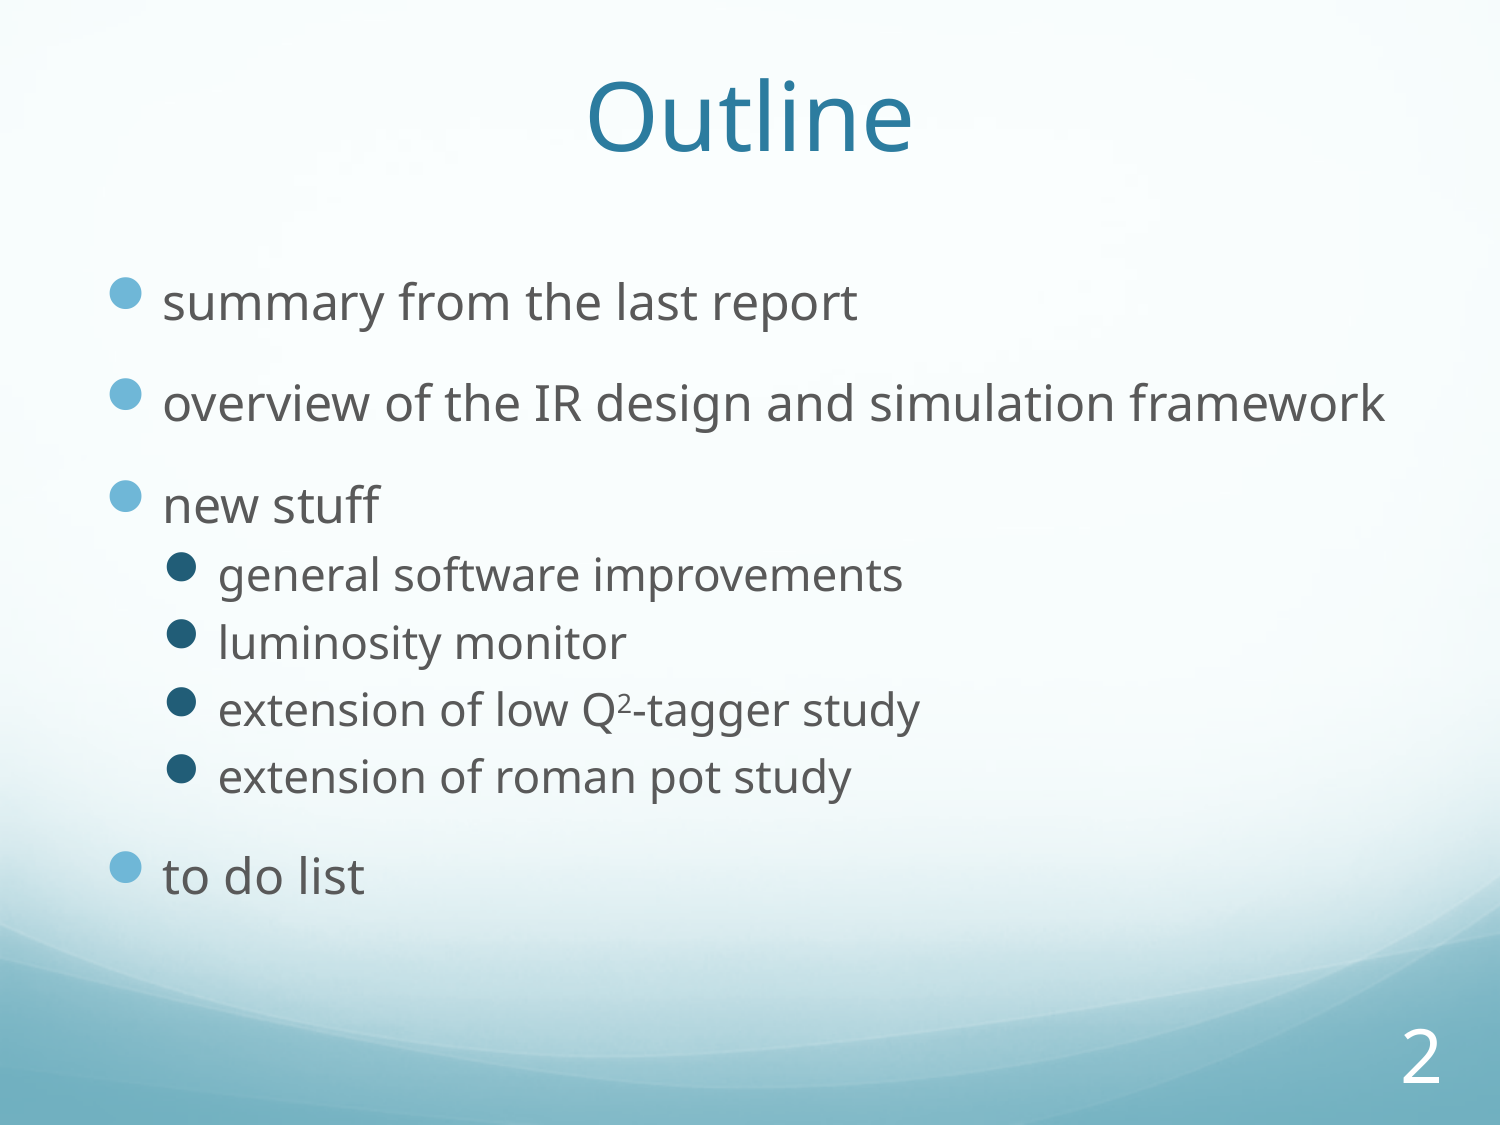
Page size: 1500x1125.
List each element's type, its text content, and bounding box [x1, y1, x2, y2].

list summary from the last report overview of the IR design and simulation framework new stuff general software improvements luminosity monitor extension of low Q2-tagger study extension of roman pot study to do list [90, 262, 1410, 975]
slide_number 2 [1295, 1029, 1459, 1090]
title Outline [90, 42, 1410, 179]
